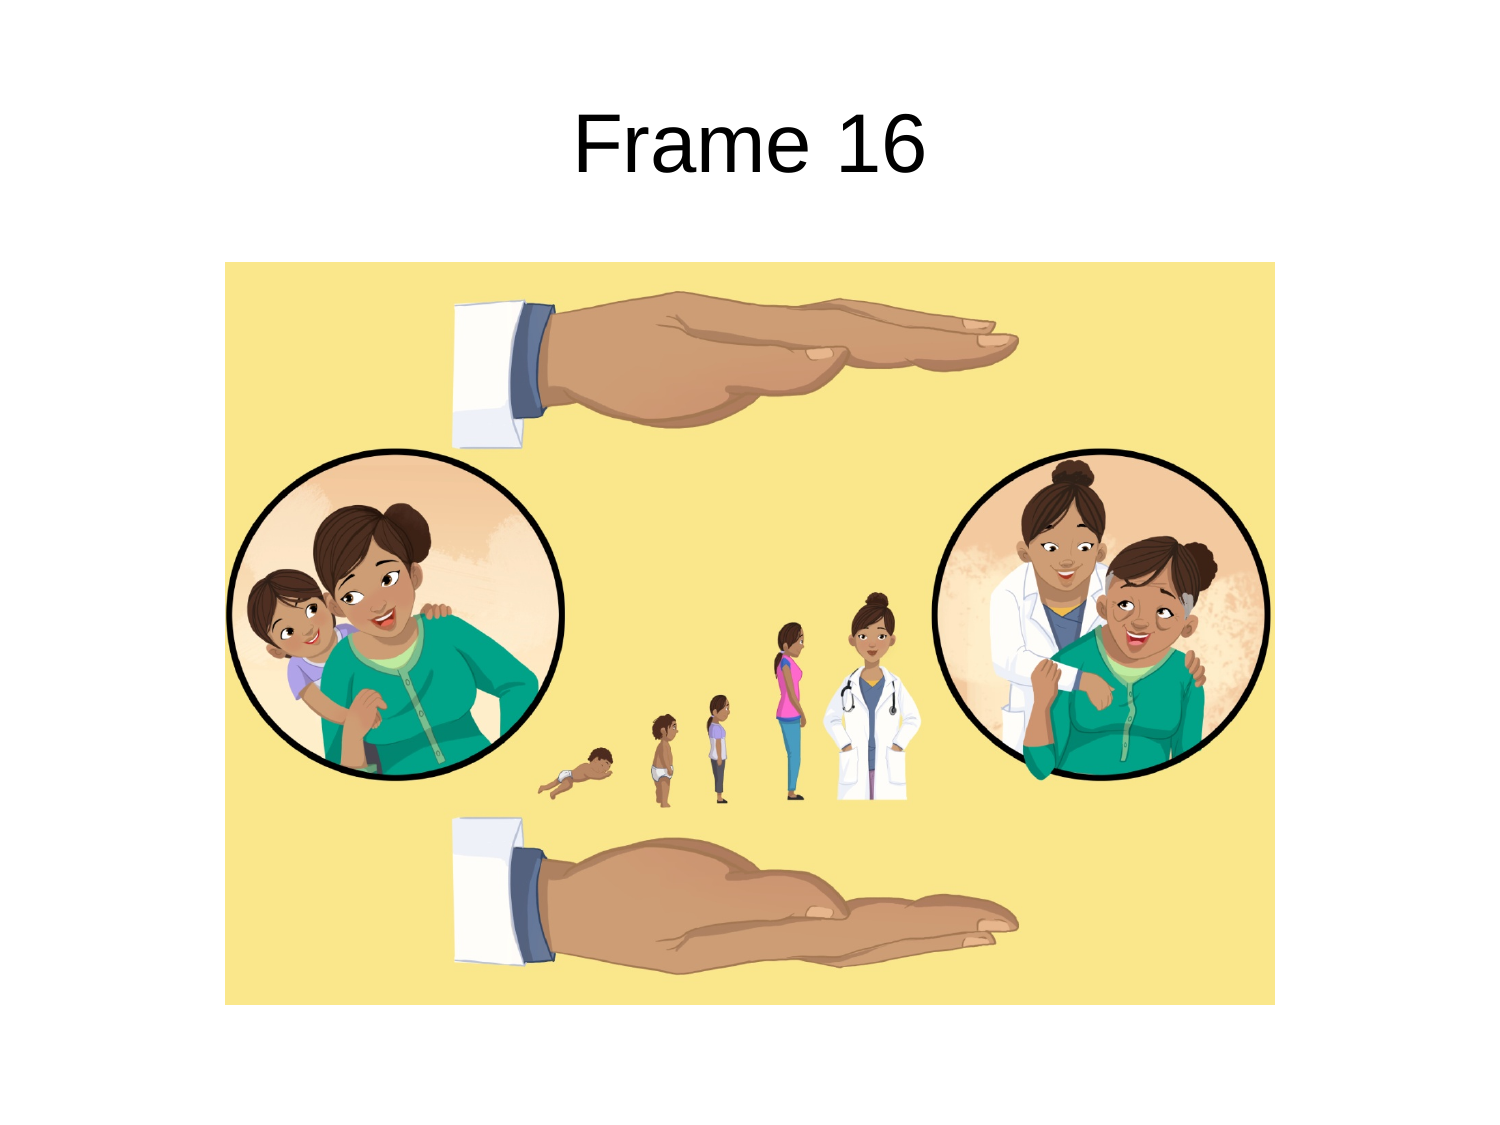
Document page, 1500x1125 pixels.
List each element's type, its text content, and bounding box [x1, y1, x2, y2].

title Frame 16 [75, 45, 1425, 233]
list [224, 262, 1275, 1006]
